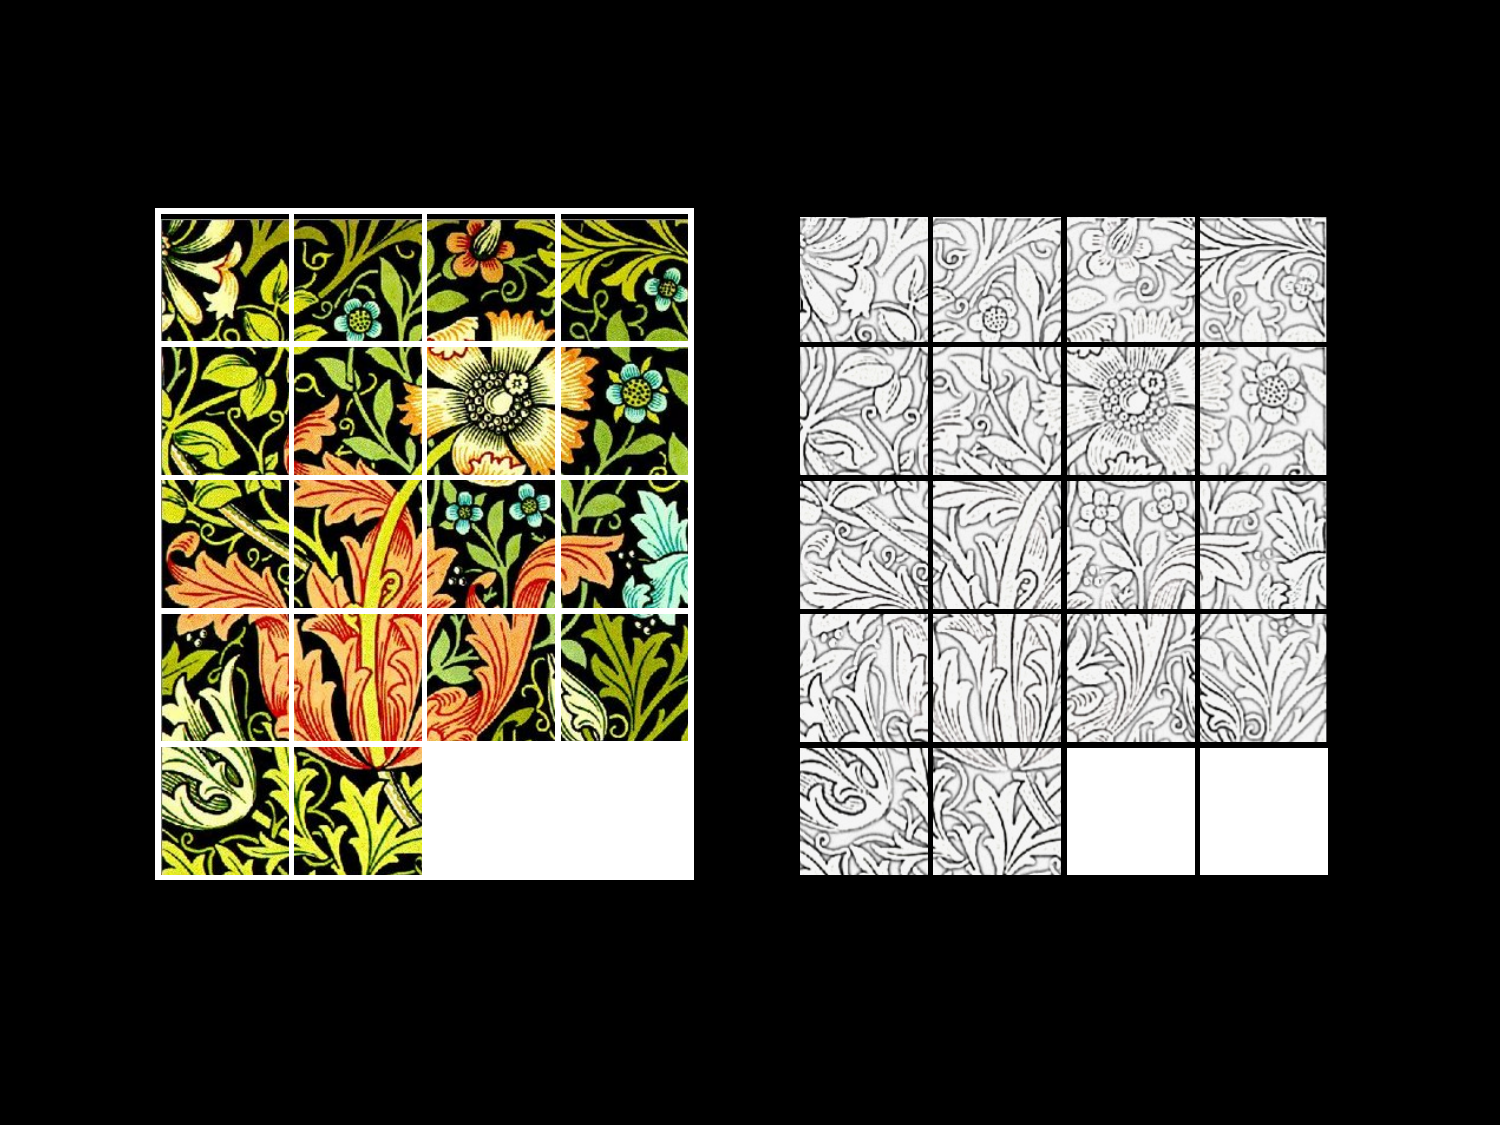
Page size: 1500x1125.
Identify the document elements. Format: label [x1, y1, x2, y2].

table_header [1200, 214, 1328, 219]
picture [160, 219, 692, 880]
picture [796, 217, 1327, 880]
